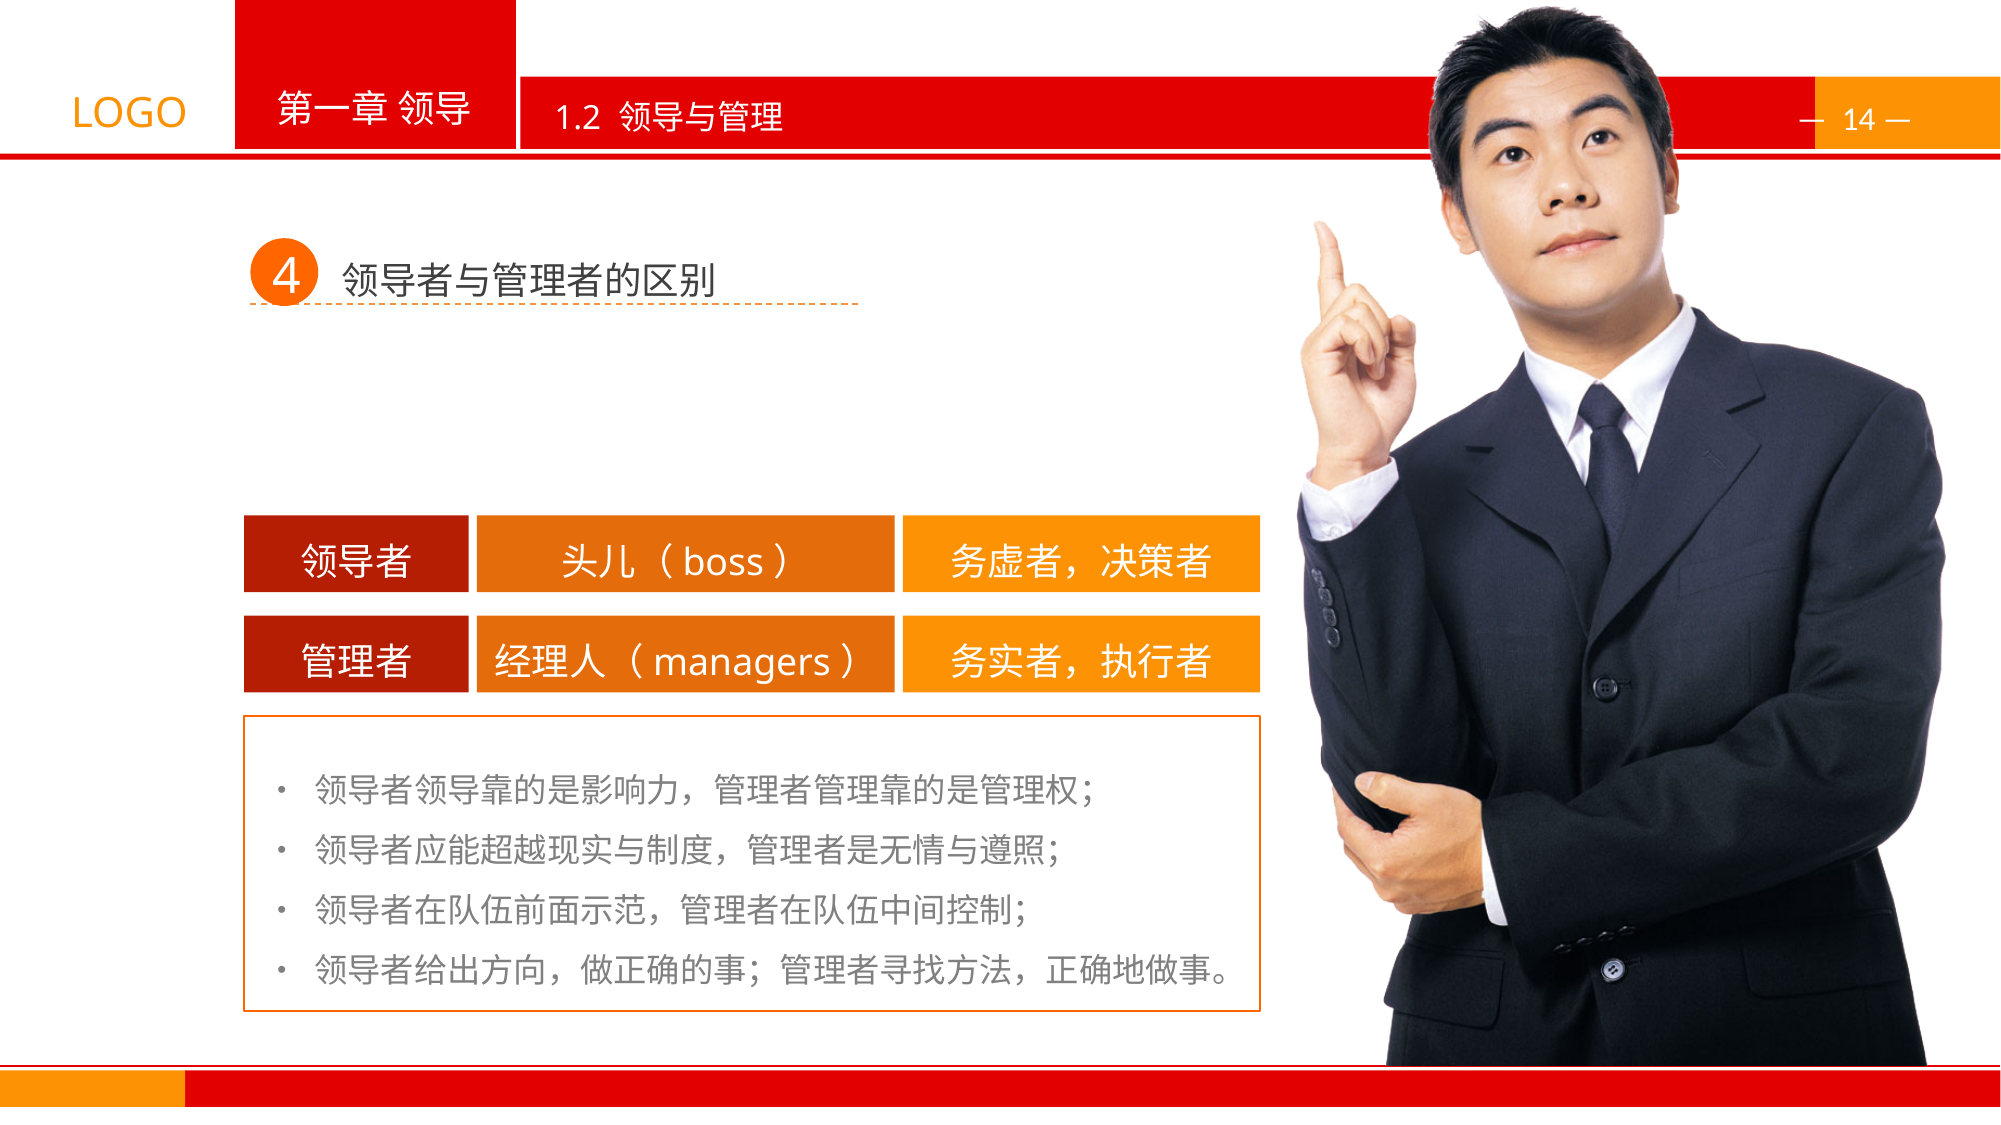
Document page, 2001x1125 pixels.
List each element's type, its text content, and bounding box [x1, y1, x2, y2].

text_box 务虚者，决策者 [902, 515, 1261, 593]
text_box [250, 235, 319, 312]
text_box 头儿（boss） [476, 515, 895, 593]
text_box 领导者与管理者的区别 [326, 227, 785, 303]
text_box 务实者，执行者 [902, 615, 1261, 693]
text_box 领导者 [244, 515, 469, 593]
picture [1296, 5, 1946, 1067]
text_box 管理者 [244, 615, 469, 693]
text_box 经理人（managers） [476, 615, 895, 693]
text_box • 领导者领导靠的是影响力，管理者管理靠的是管理权； • 领导者应能超越现实与制度，管理者是无情与遵照； • 领导者在队伍前面示范，管理者在队伍中间控制； • 领导者给出方向，做正确的事；管理者寻找方法，正确地做事。 [250, 742, 1255, 997]
text_box [242, 714, 1262, 1013]
